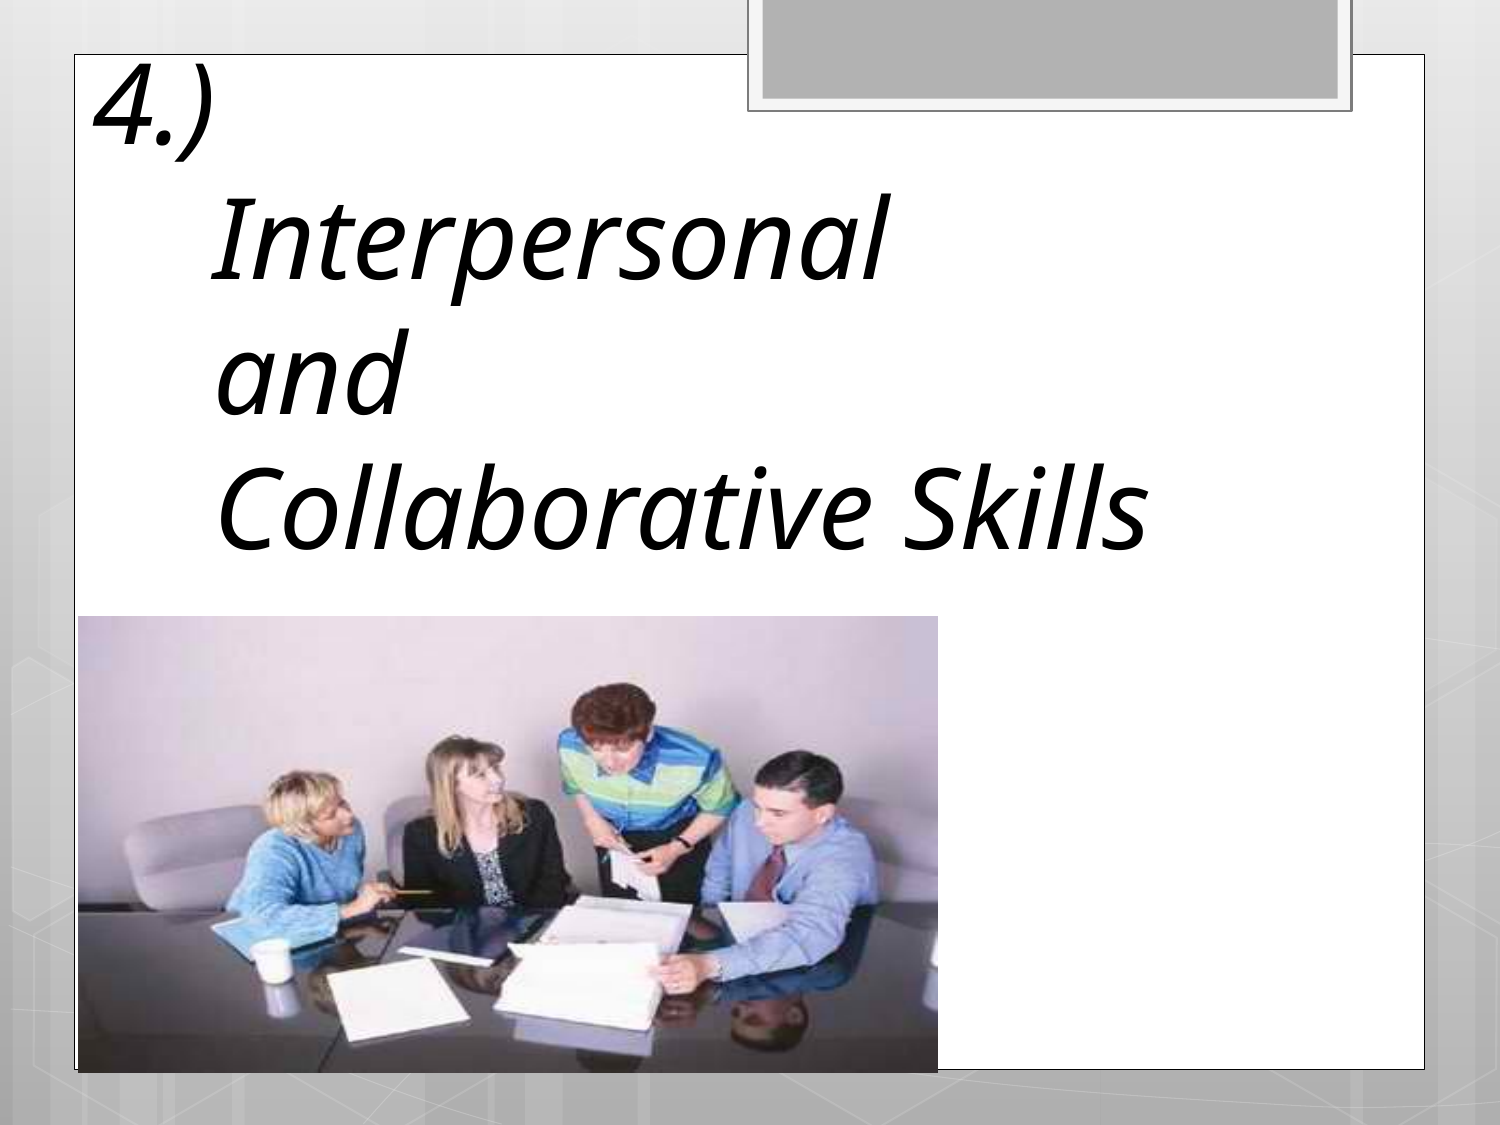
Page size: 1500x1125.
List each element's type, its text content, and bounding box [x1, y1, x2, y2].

picture [77, 616, 938, 1073]
text_box 4.) Interpersonal and Collaborative Skills [48, 24, 1500, 580]
